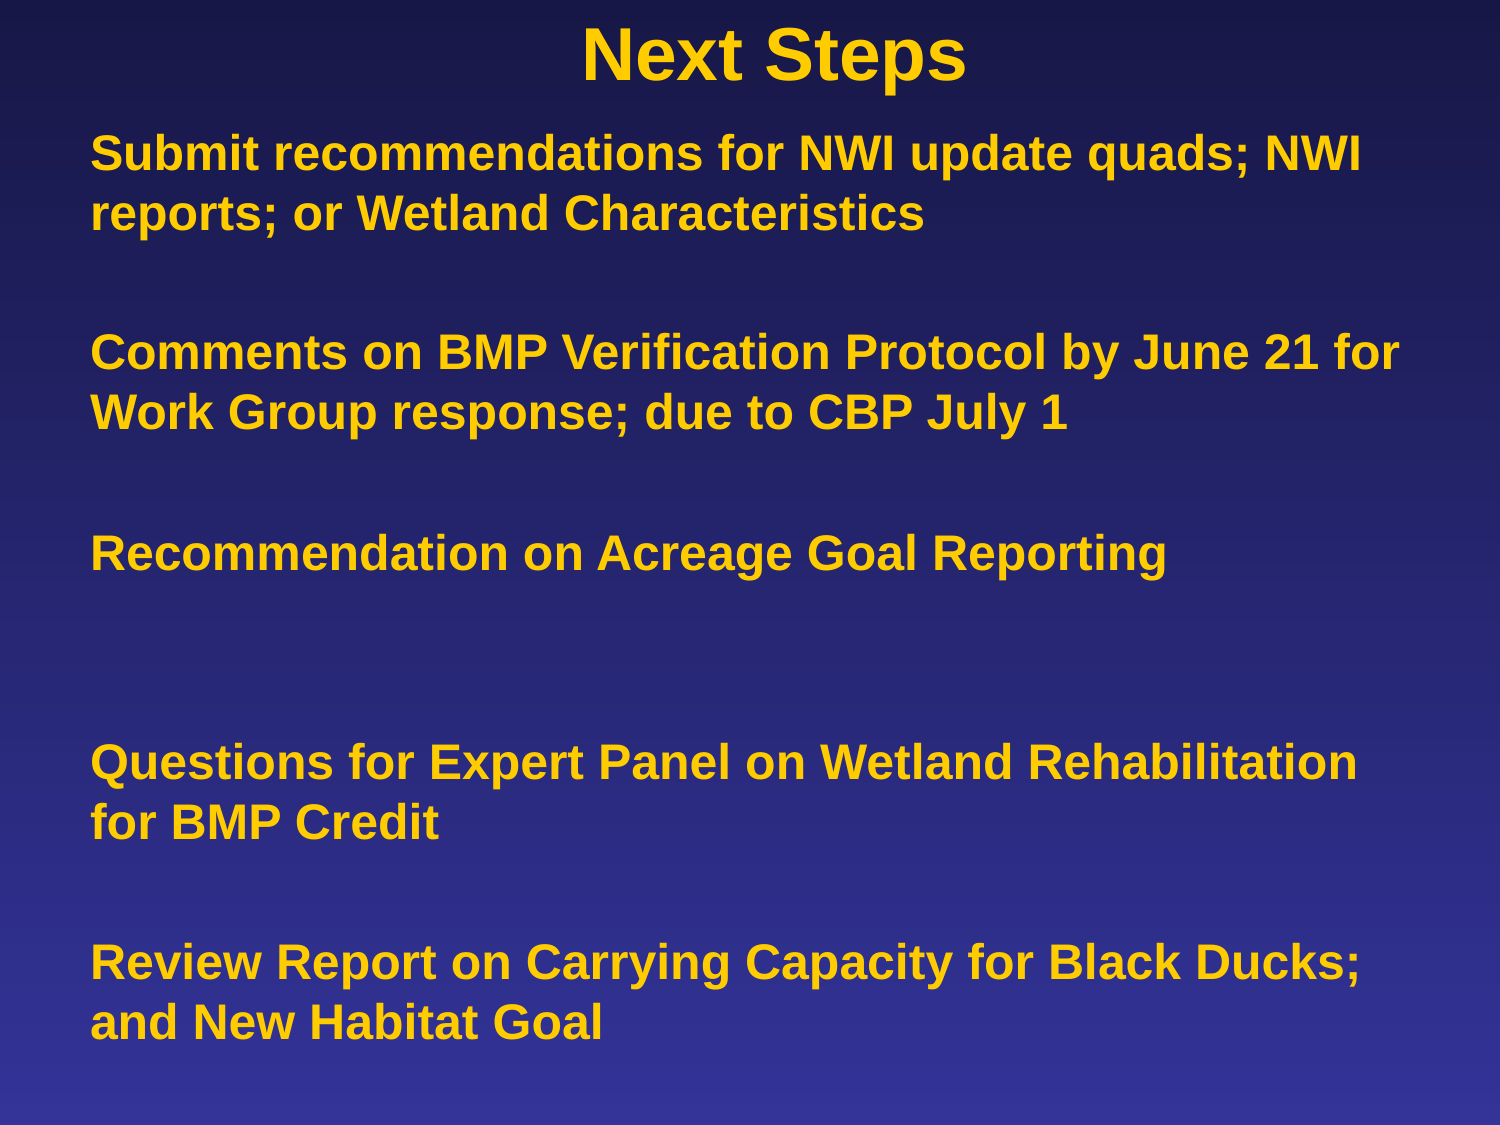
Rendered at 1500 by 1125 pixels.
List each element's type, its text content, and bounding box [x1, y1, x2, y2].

subtitle Submit recommendations for NWI update quads; NWI reports; or Wetland Characteristics Comments on BMP Verification Protocol by June 21 for Work Group response; due to CBP July 1 Recommendation on Acreage Goal Reporting Questions for Expert Panel on Wetland Rehabilitation for BMP Credit Review Report on Carrying Capacity for Black Ducks; and New Habitat Goal [74, 112, 1451, 1125]
title Next Steps [137, 0, 1413, 101]
